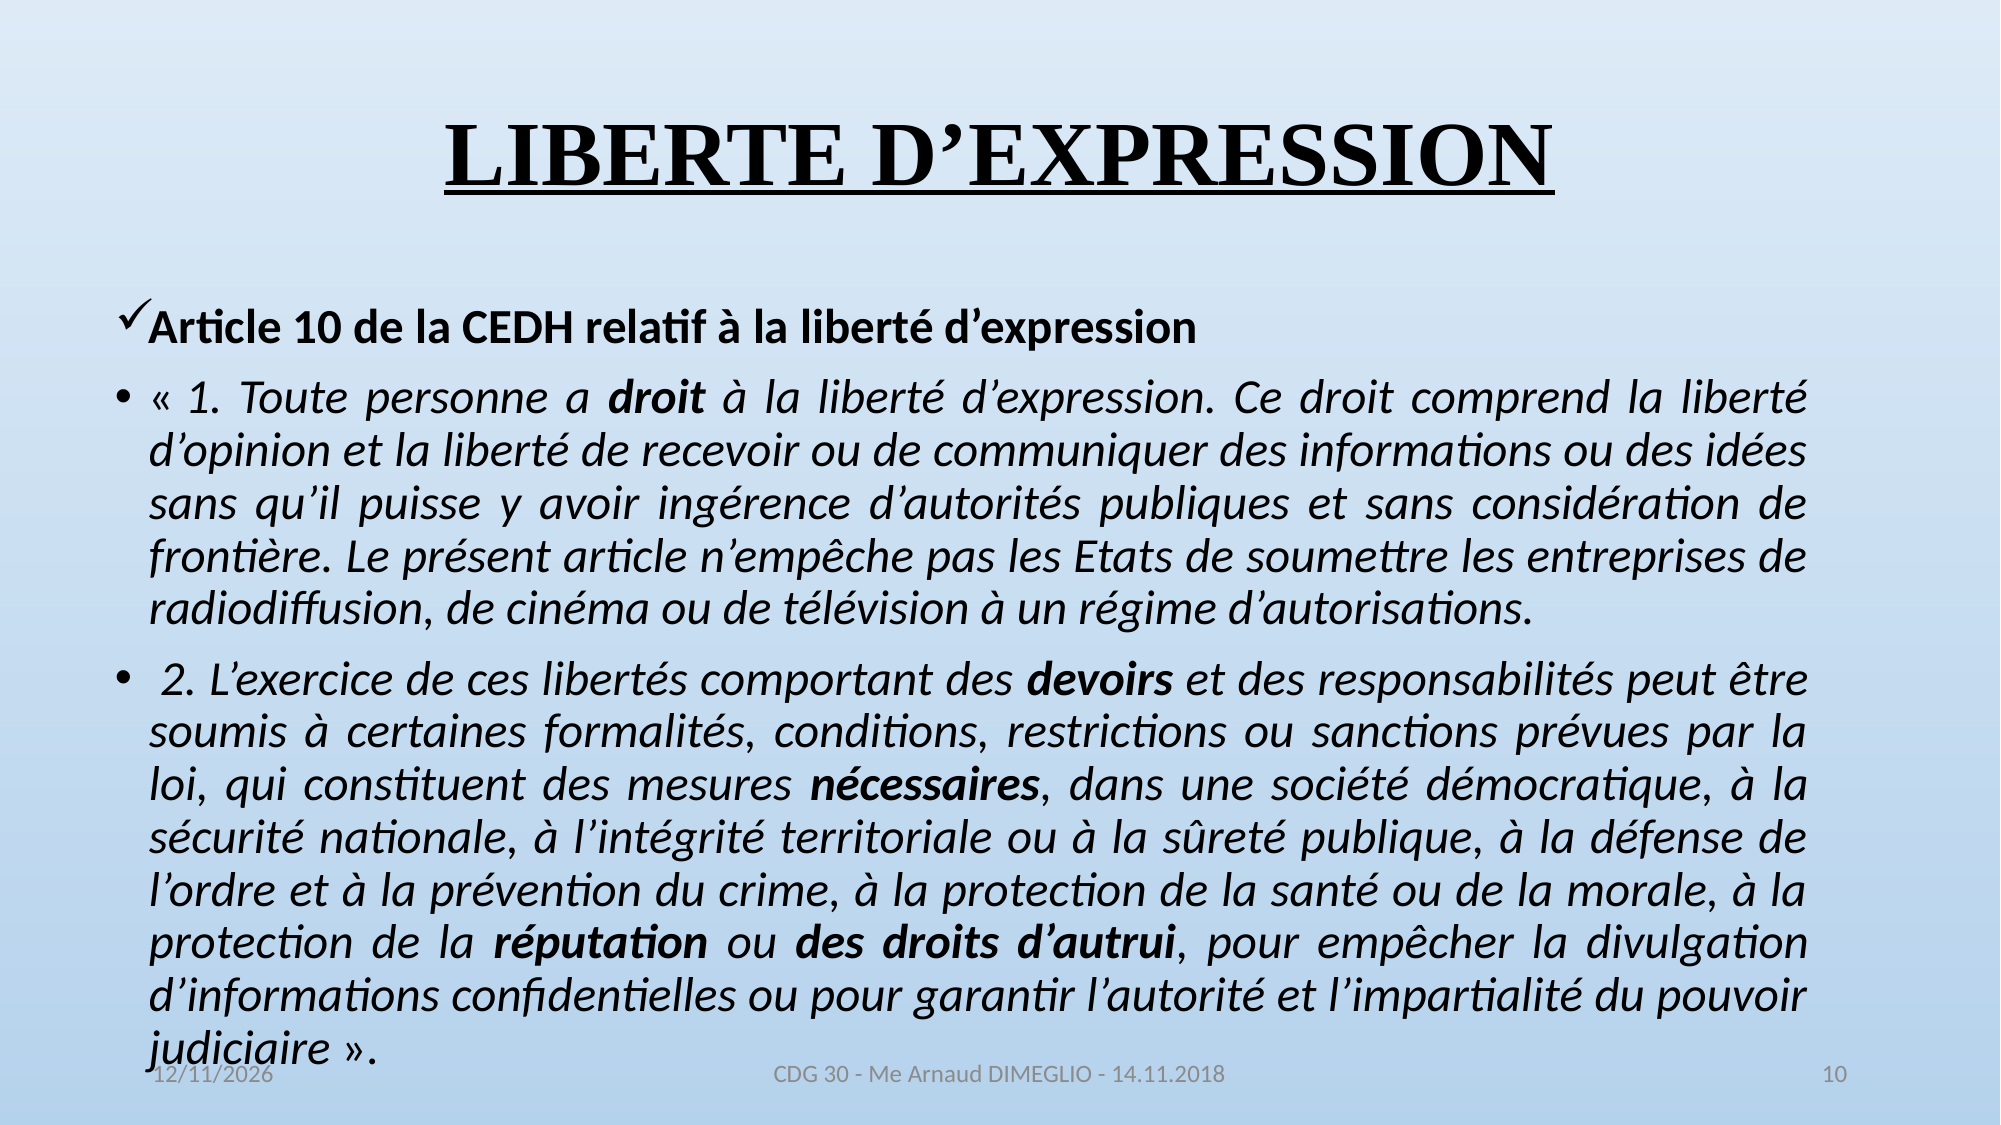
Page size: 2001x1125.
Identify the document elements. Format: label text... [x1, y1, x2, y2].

title LIBERTE D’EXPRESSION [137, 59, 1863, 252]
footer CDG 30 - Me Arnaud DIMEGLIO - 14.11.2018 [662, 1042, 1338, 1103]
slide_number 10 [1412, 1042, 1863, 1103]
list Article 10 de la CEDH relatif à la liberté d’expression « 1. Toute personne a droit à la liberté d’expression. Ce droit comprend la liberté d’opinion et la liberté de recevoir ou de communiquer des informations ou des idées sans qu’il puisse y avoir ingérence d’autorités publiques et sans considération de frontière. Le présent article n’empêche pas les Etats de soumettre les entreprises de radiodiffusion, de cinéma ou de télévision à un régime d’autorisations. 2. L’exercice de ces libertés comportant des devoirs et des responsabilités peut être soumis à certaines formalités, conditions, restrictions ou sanctions prévues par la loi, qui constituent des mesures nécessaires, dans une société démocratique, à la sécurité nationale, à l’intégrité territoriale ou à la sûreté publique, à la défense de l’ordre et à la prévention du crime, à la protection de la santé ou de la morale, à la protection de la réputation ou des droits d’autrui, pour empêcher la divulgation d’informations confidentielles ou pour garantir l’autorité et l’impartialité du pouvoir judiciaire ». [99, 217, 1825, 1087]
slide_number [137, 1042, 588, 1103]
